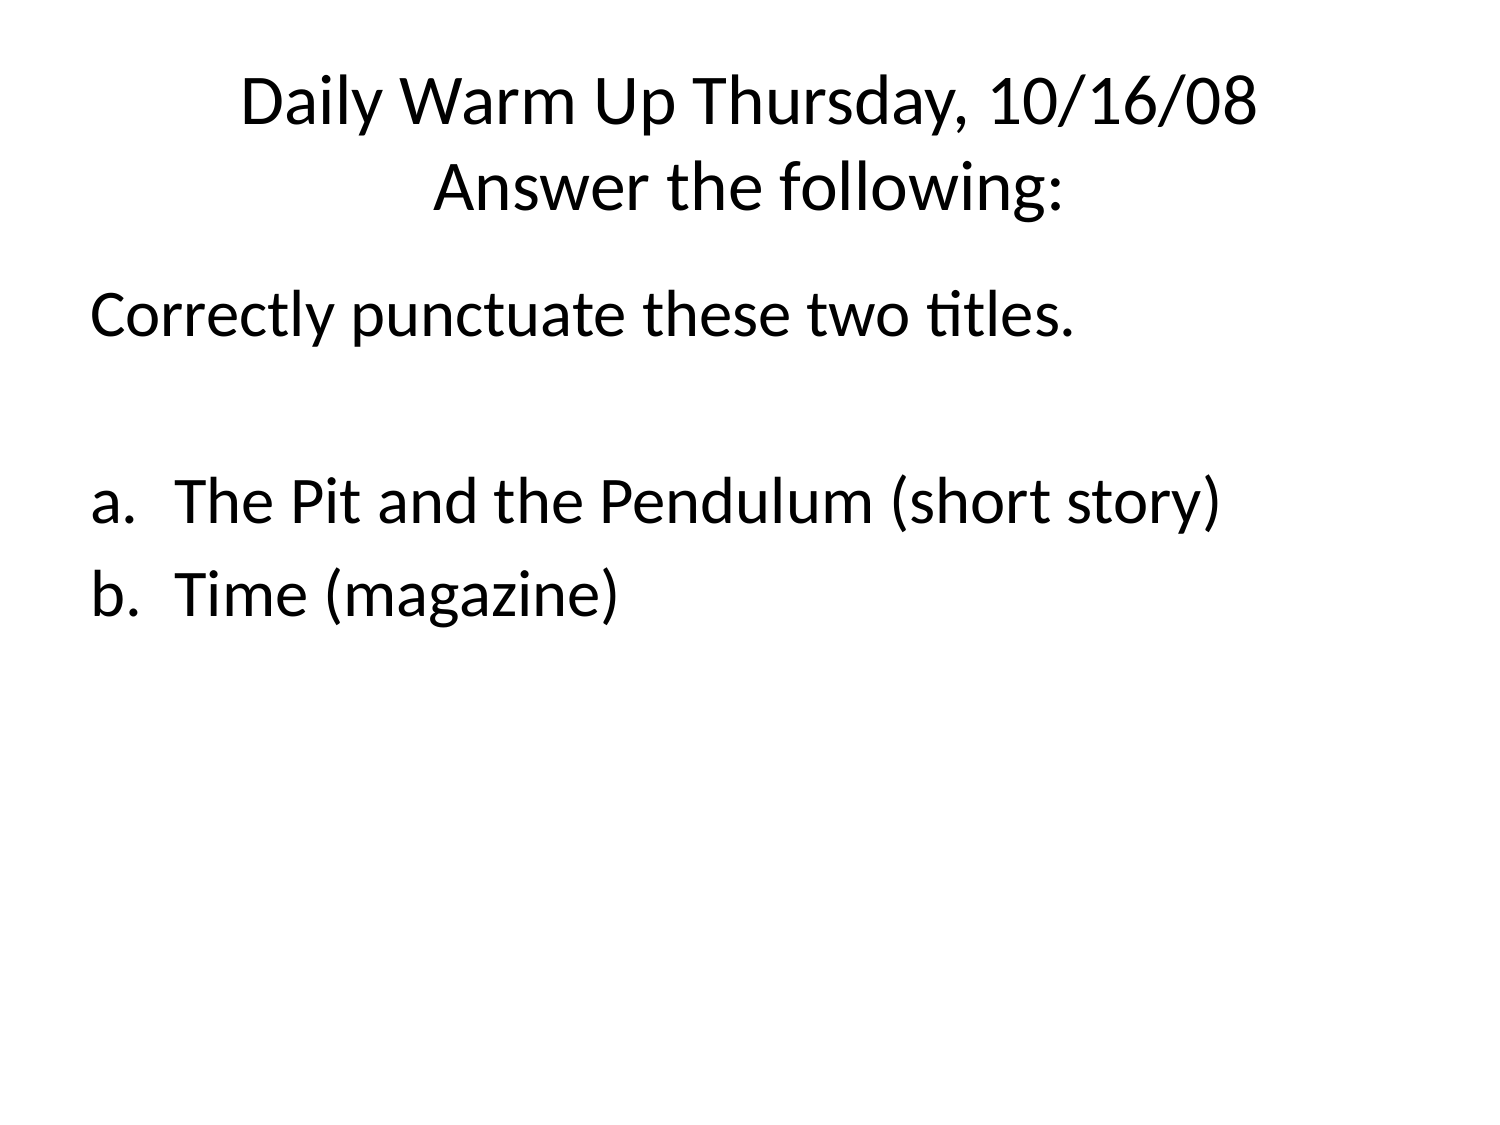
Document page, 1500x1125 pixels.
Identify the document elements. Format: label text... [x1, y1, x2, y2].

title Daily Warm Up Thursday, 10/16/08 Answer the following: [75, 45, 1425, 233]
list Correctly punctuate these two titles. The Pit and the Pendulum (short story) Time (magazine) [75, 262, 1425, 1005]
